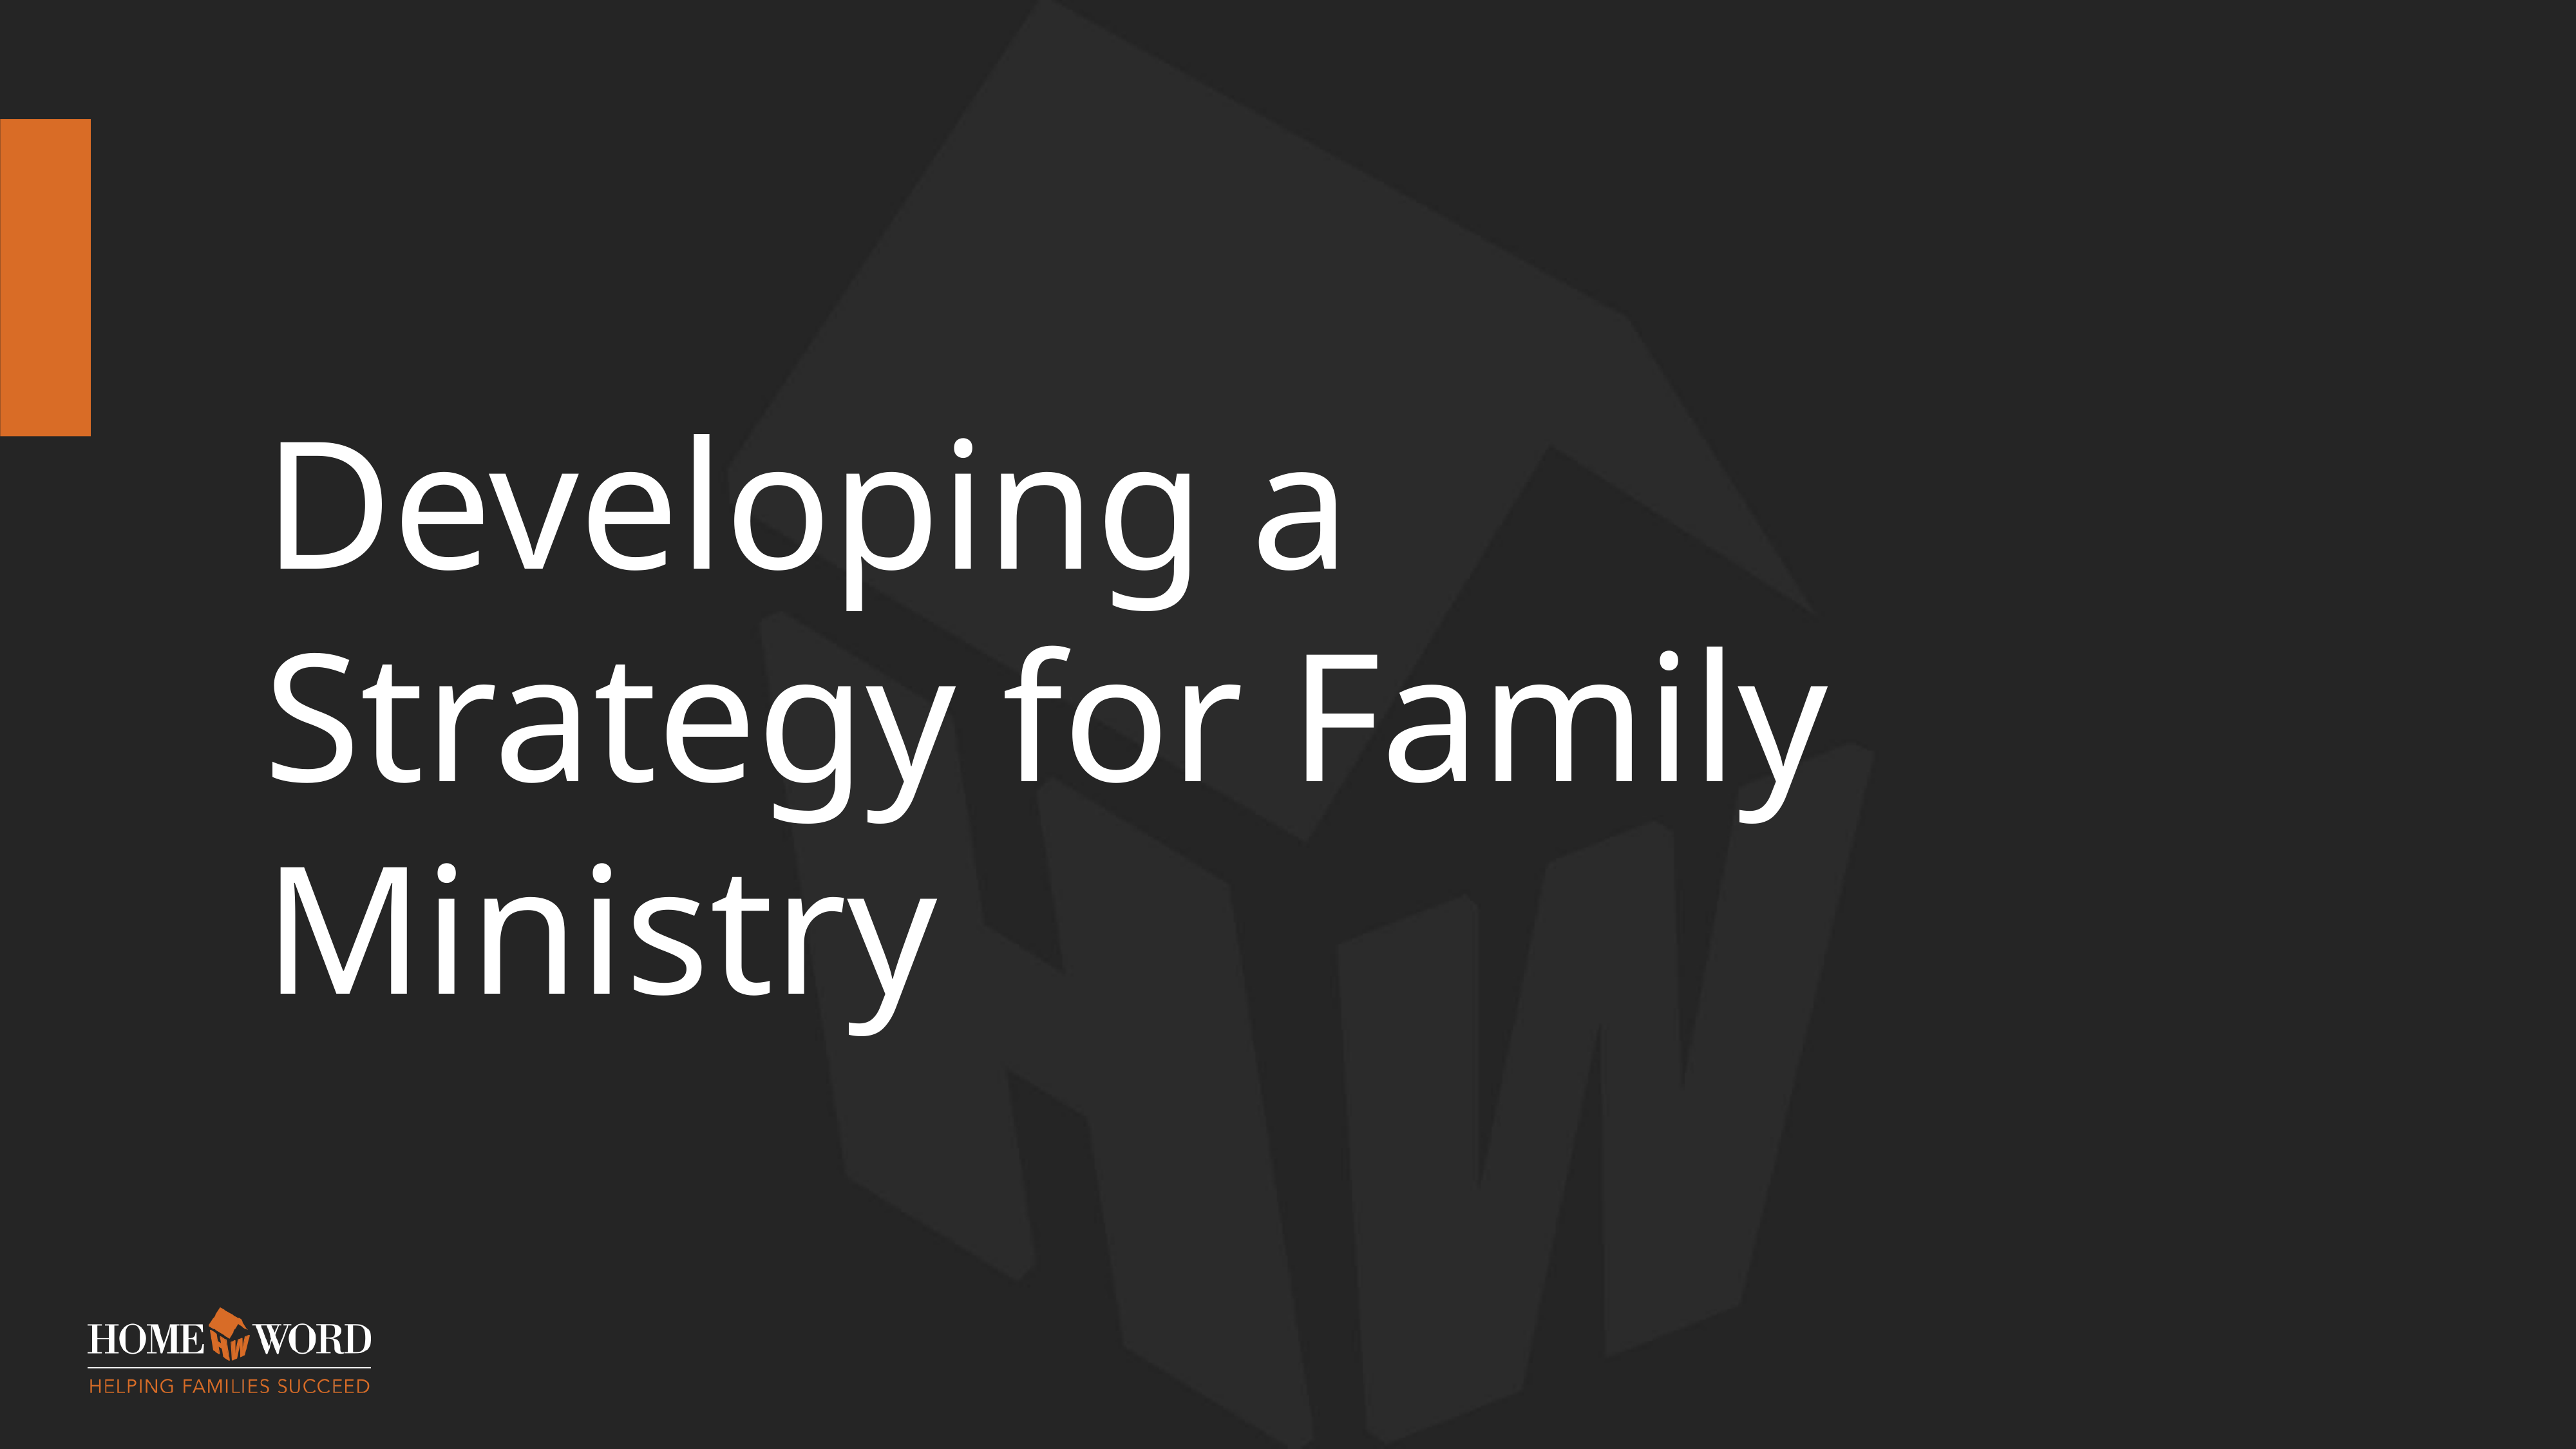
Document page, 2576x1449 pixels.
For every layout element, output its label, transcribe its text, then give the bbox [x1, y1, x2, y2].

picture [0, 0, 2576, 1449]
title Developing a Strategy for Family Ministry [258, 386, 2036, 1103]
